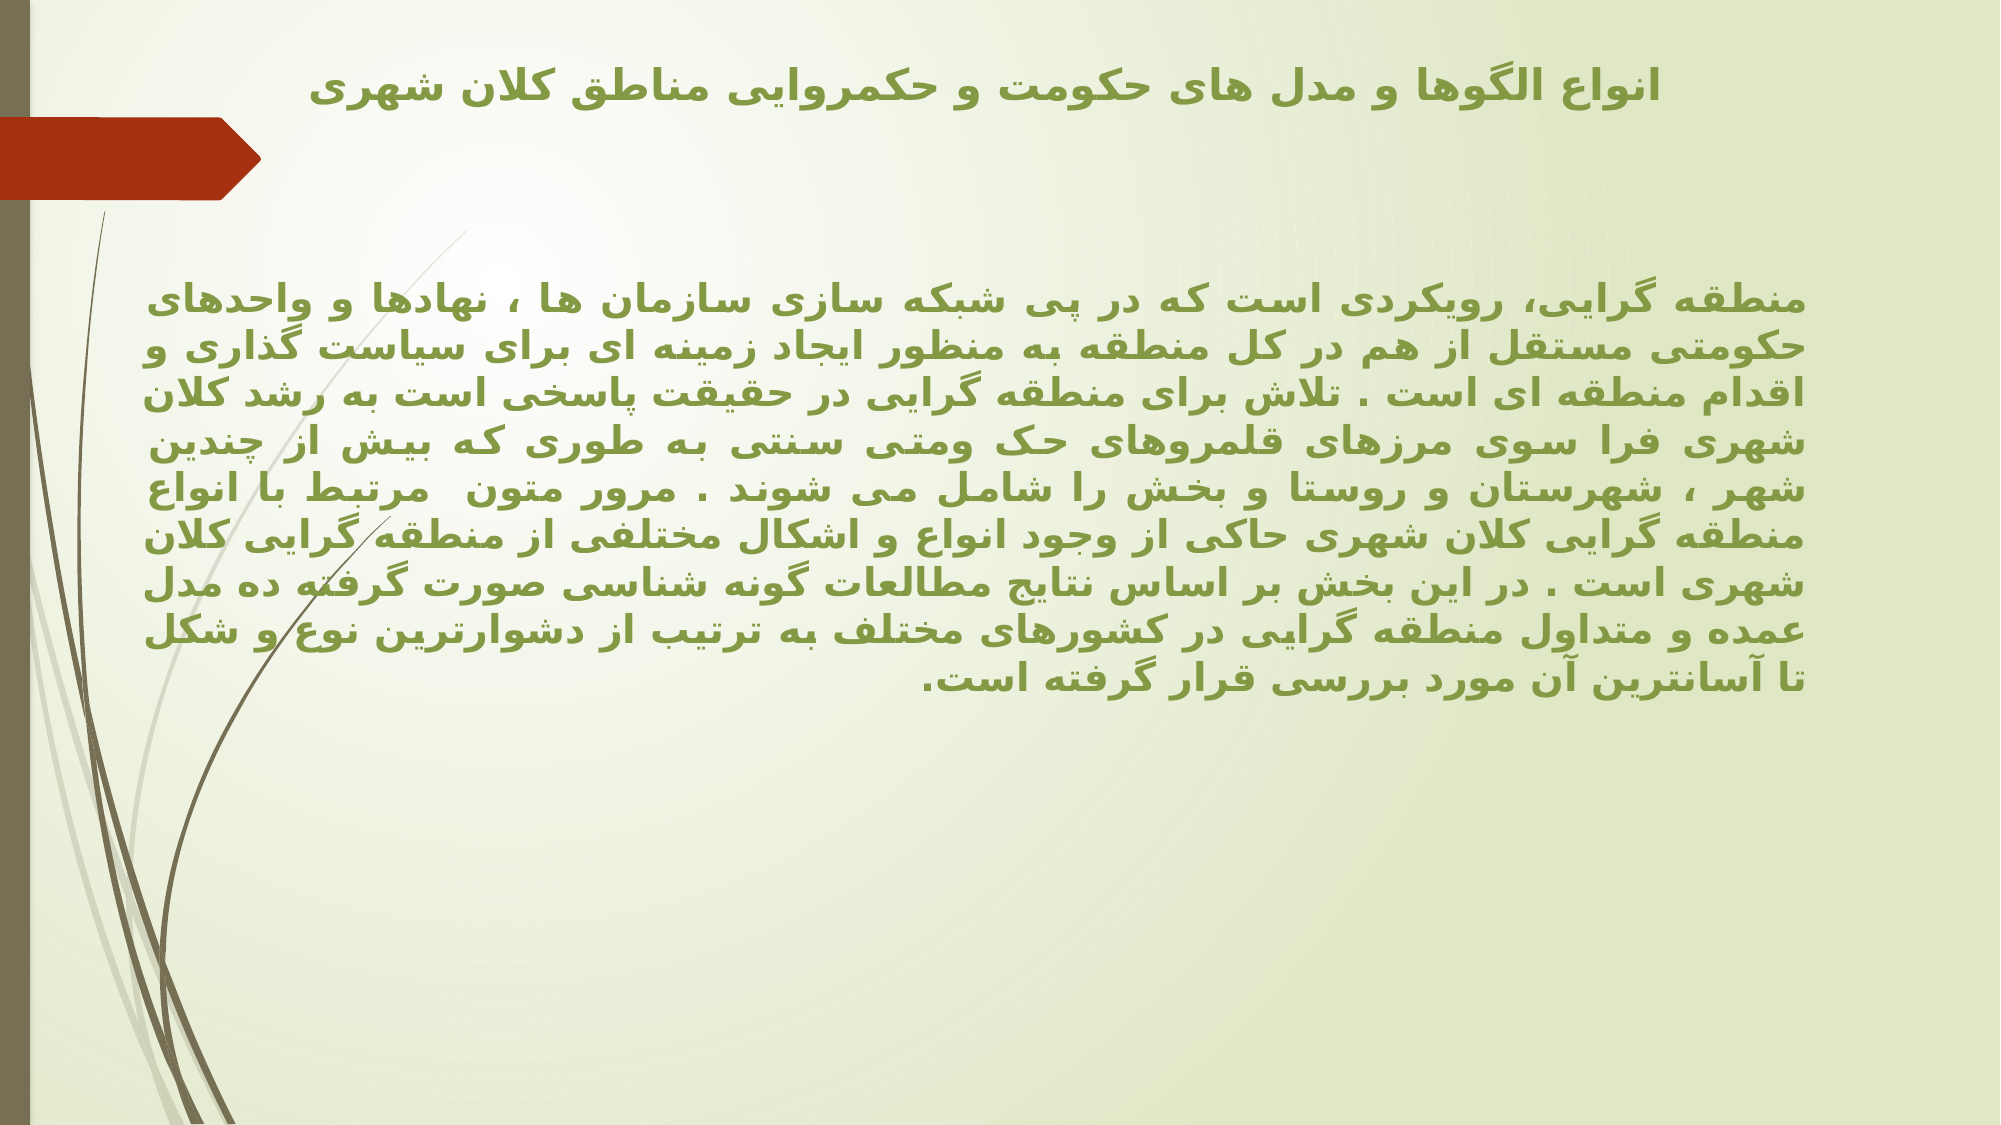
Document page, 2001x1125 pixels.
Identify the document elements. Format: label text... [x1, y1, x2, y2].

title انواع الگوها و مدل های حکومت و حکمروایی مناطق کلان شهری [273, 49, 1678, 215]
list منطقه گرایی، رویکردی است که در پی شبکه سازی سازمان ها ، نهادها و واحدهای حکومتی مستقل از هم در کل منطقه به منظور ایجاد زمینه ای برای سیاست گذاری و اقدام منطقه ای است . تلاش برای منطقه گرایی در حقیقت پاسخی است به رشد کلان شهری فرا سوی مرزهای قلمروهای حک ومتی سنتی به طوری که بیش از چندین شهر ، شهرستان و روستا و بخش را شامل می شوند . مرور متون مرتبط با انواع منطقه گرایی کلان شهری حاکی از وجود انواع و اشکال مختلفی از منطقه گرایی کلان شهری است . در این بخش بر اساس نتایج مطالعات گونه شناسی صورت گرفته ده مدل عمده و متداول منطقه گرایی در کشورهای مختلف به ترتیب از دشوارترین نوع و شکل تا آسانترین آن مورد بررسی قرار گرفته است. [127, 265, 1823, 708]
